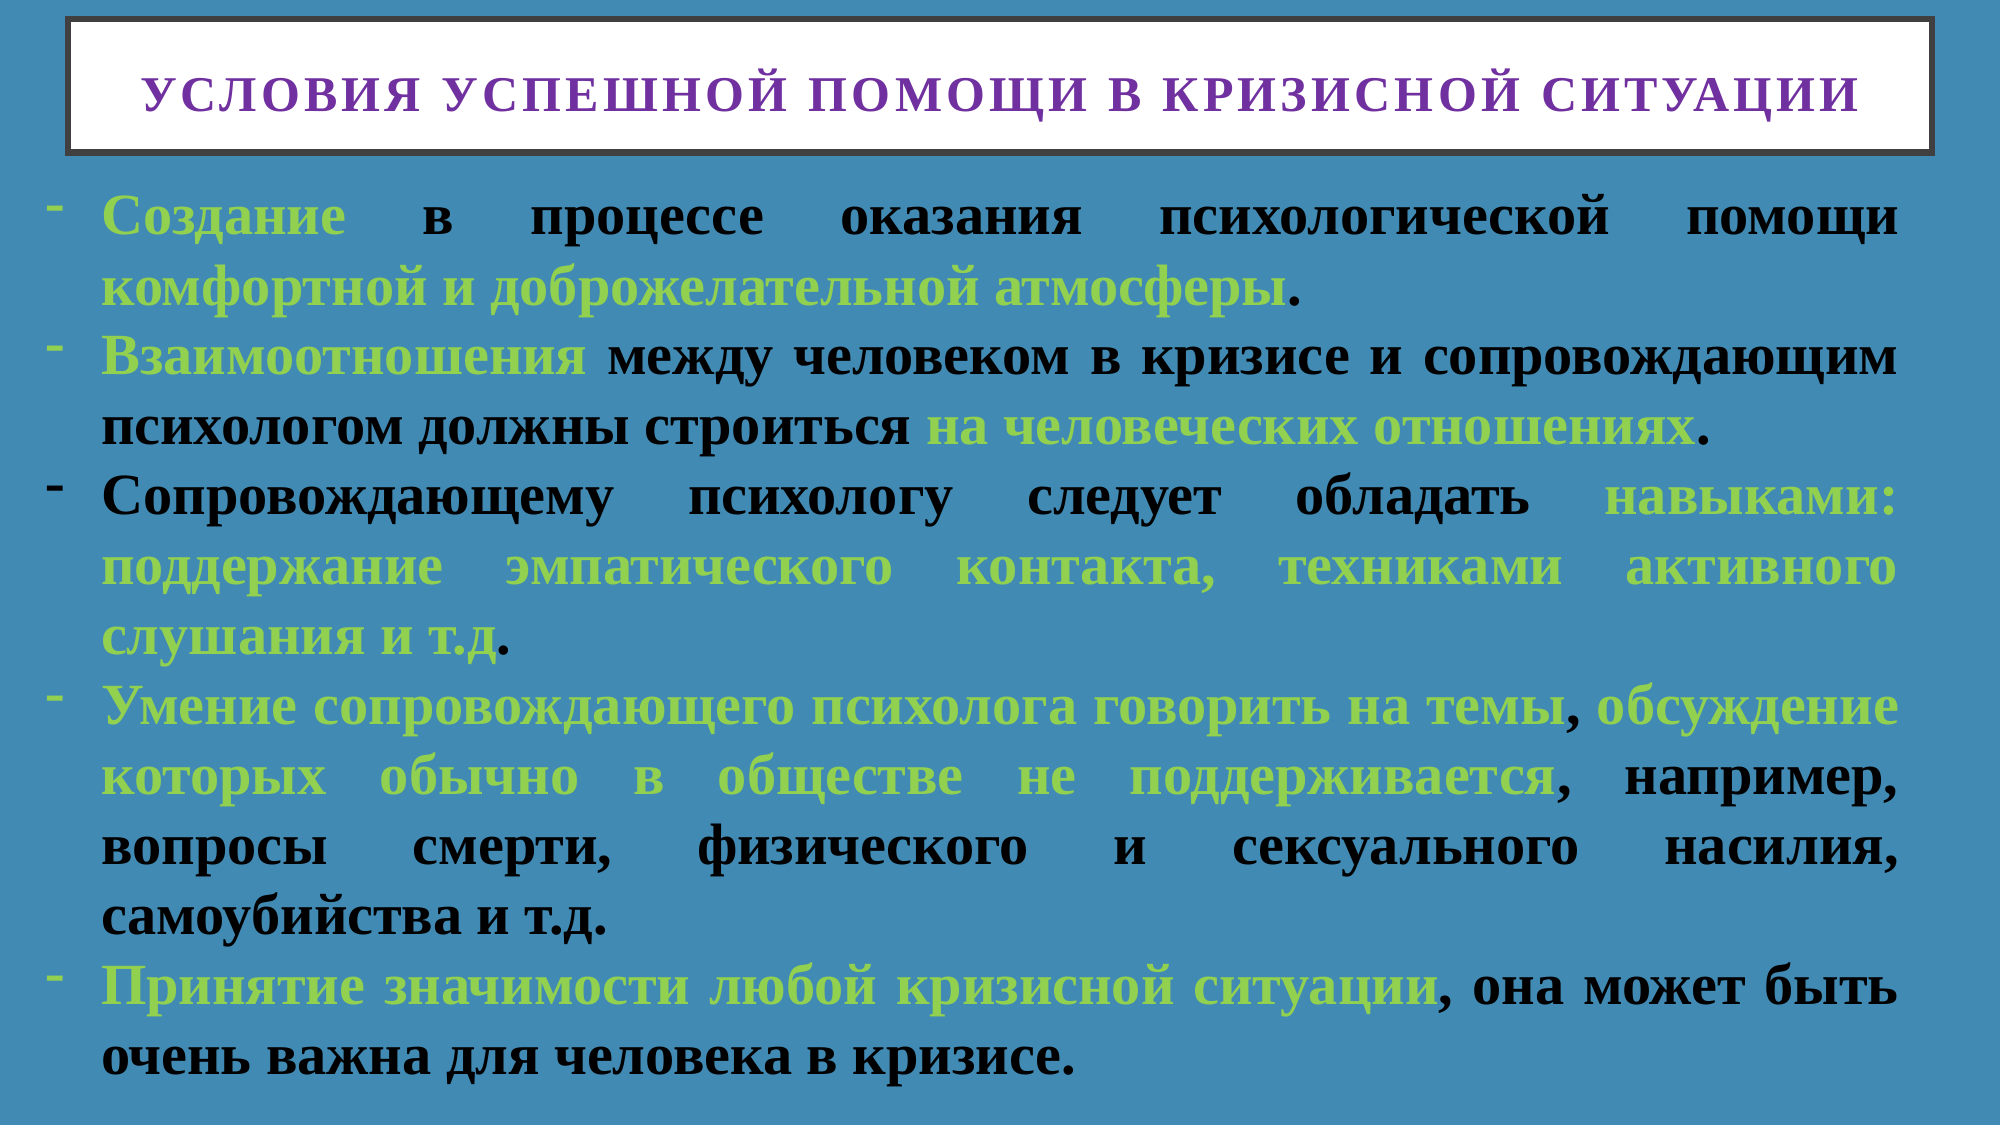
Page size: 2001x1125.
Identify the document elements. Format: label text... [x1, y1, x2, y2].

text_box Условия успешной помощи в кризисной ситуации [68, 19, 1932, 153]
text_box Создание в процессе оказания психологической помощи комфортной и доброжелательной атмосферы. Взаимоотношения между человеком в кризисе и сопровождающим психологом должны строиться на человеческих отношениях. Сопровождающему психологу следует обладать навыками: поддержание эмпатического контакта, техниками активного слушания и т.д. Умение сопровождающего психолога говорить на темы, обсуждение которых обычно в обществе не поддерживается, например, вопросы смерти, физического и сексуального насилия, самоубийства и т.д. Принятие значимости любой кризисной ситуации, она может быть очень важна для человека в кризисе. [30, 169, 1914, 1094]
